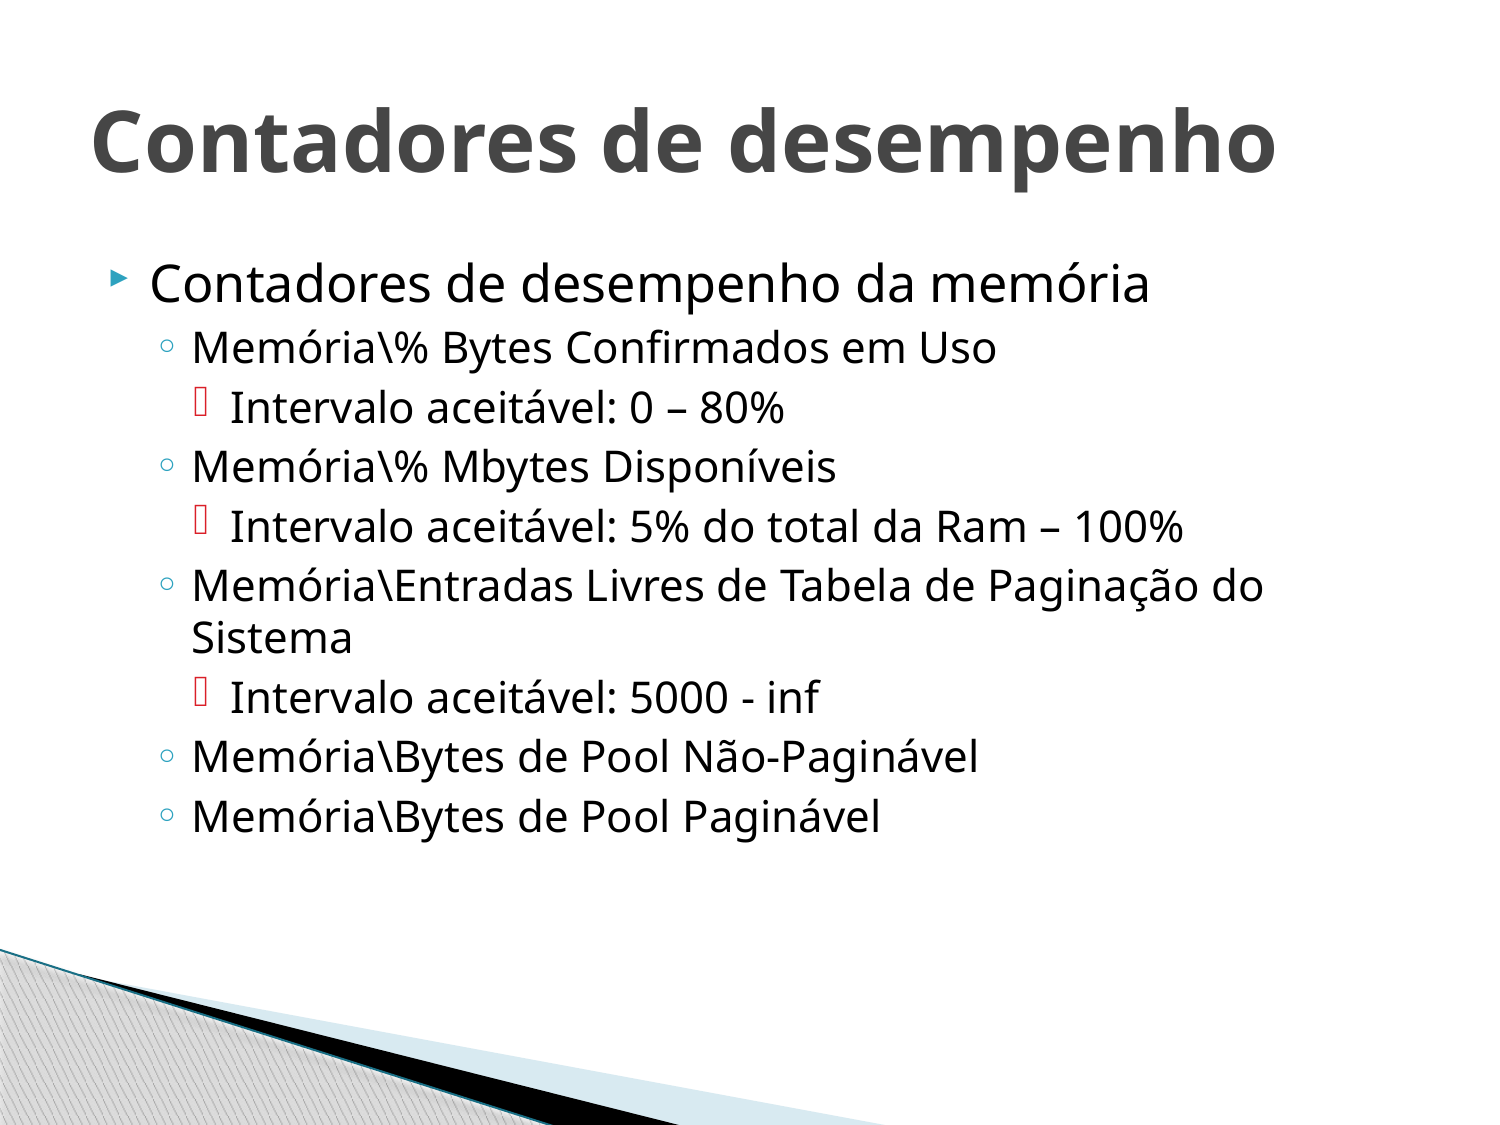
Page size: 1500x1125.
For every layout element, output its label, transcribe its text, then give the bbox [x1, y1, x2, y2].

title Contadores de desempenho [75, 45, 1425, 233]
list Contadores de desempenho da memória Memória\% Bytes Confirmados em Uso Intervalo aceitável: 0 – 80% Memória\% Mbytes Disponíveis Intervalo aceitável: 5% do total da Ram – 100% Memória\Entradas Livres de Tabela de Paginação do Sistema Intervalo aceitável: 5000 - inf Memória\Bytes de Pool Não-Paginável Memória\Bytes de Pool Paginável [75, 243, 1425, 986]
